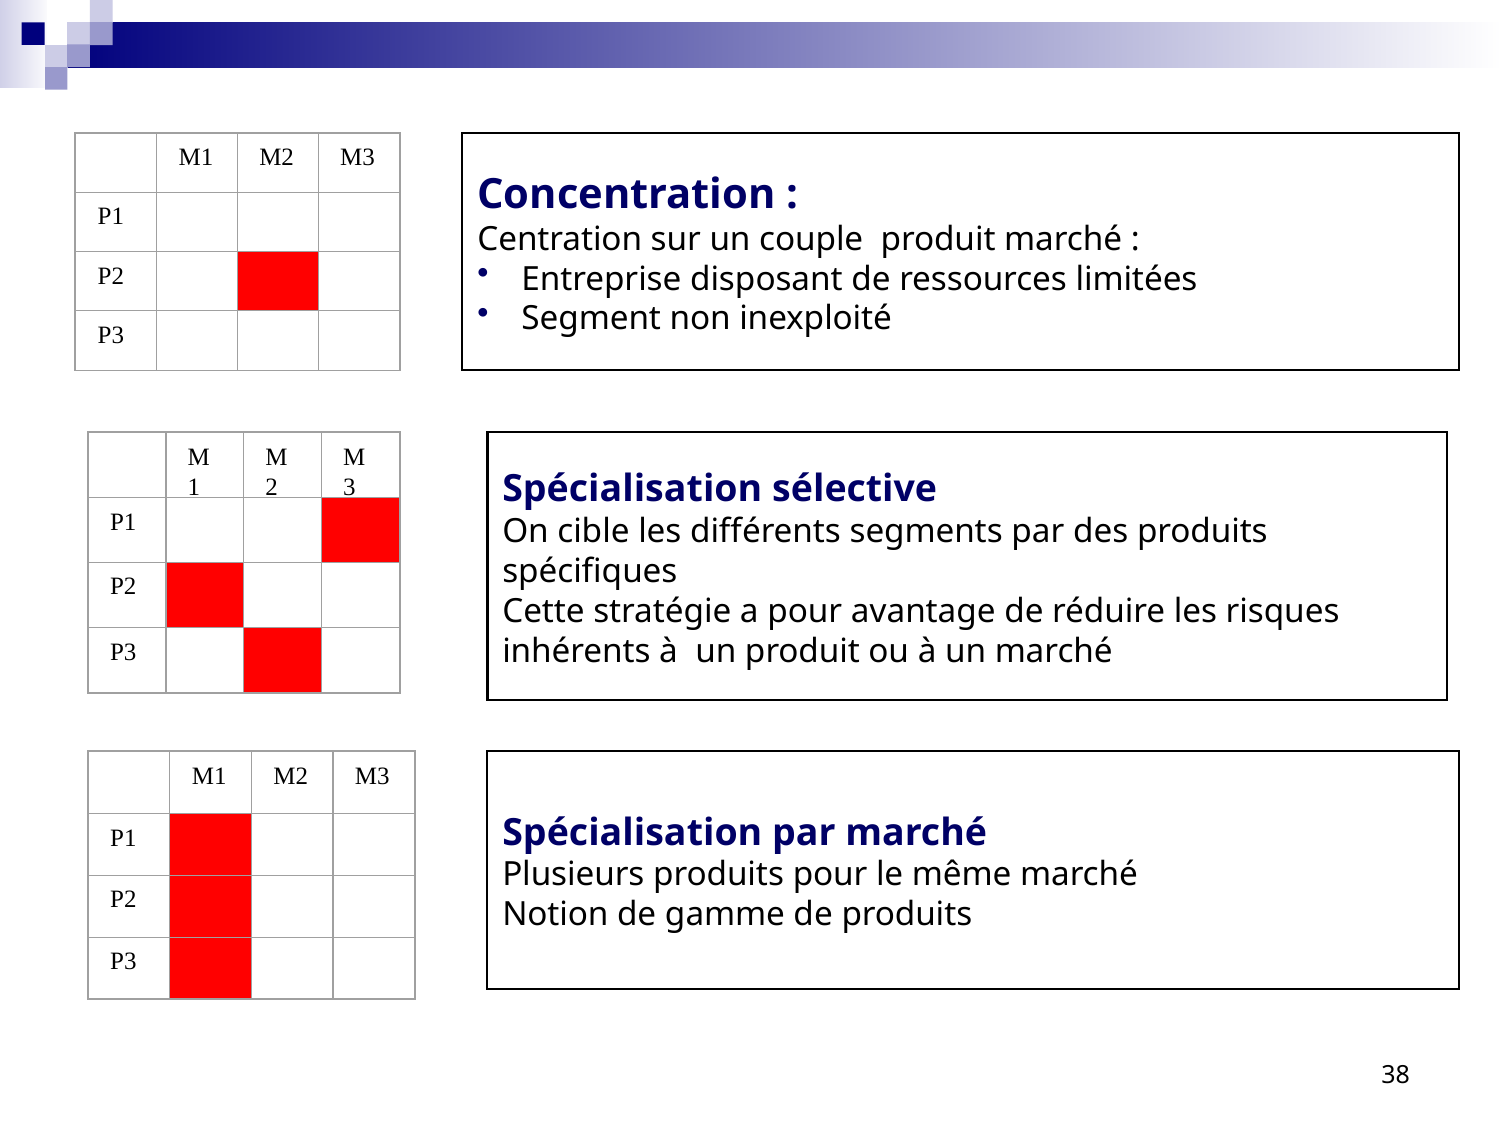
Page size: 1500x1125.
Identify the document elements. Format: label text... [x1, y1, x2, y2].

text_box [74, 132, 401, 371]
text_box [87, 431, 401, 694]
text_box Concentration : Centration sur un couple produit marché : Entreprise disposant de ressources limitées Segment non inexploité [462, 132, 1459, 371]
slide_number 38 [1074, 1025, 1425, 1100]
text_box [87, 750, 416, 1000]
text_box Spécialisation sélective On cible les différents segments par des produits spécifiques Cette stratégie a pour avantage de réduire les risques inhérents à un produit ou à un marché [487, 432, 1447, 701]
text_box Spécialisation par marché Plusieurs produits pour le même marché Notion de gamme de produits [487, 751, 1459, 989]
